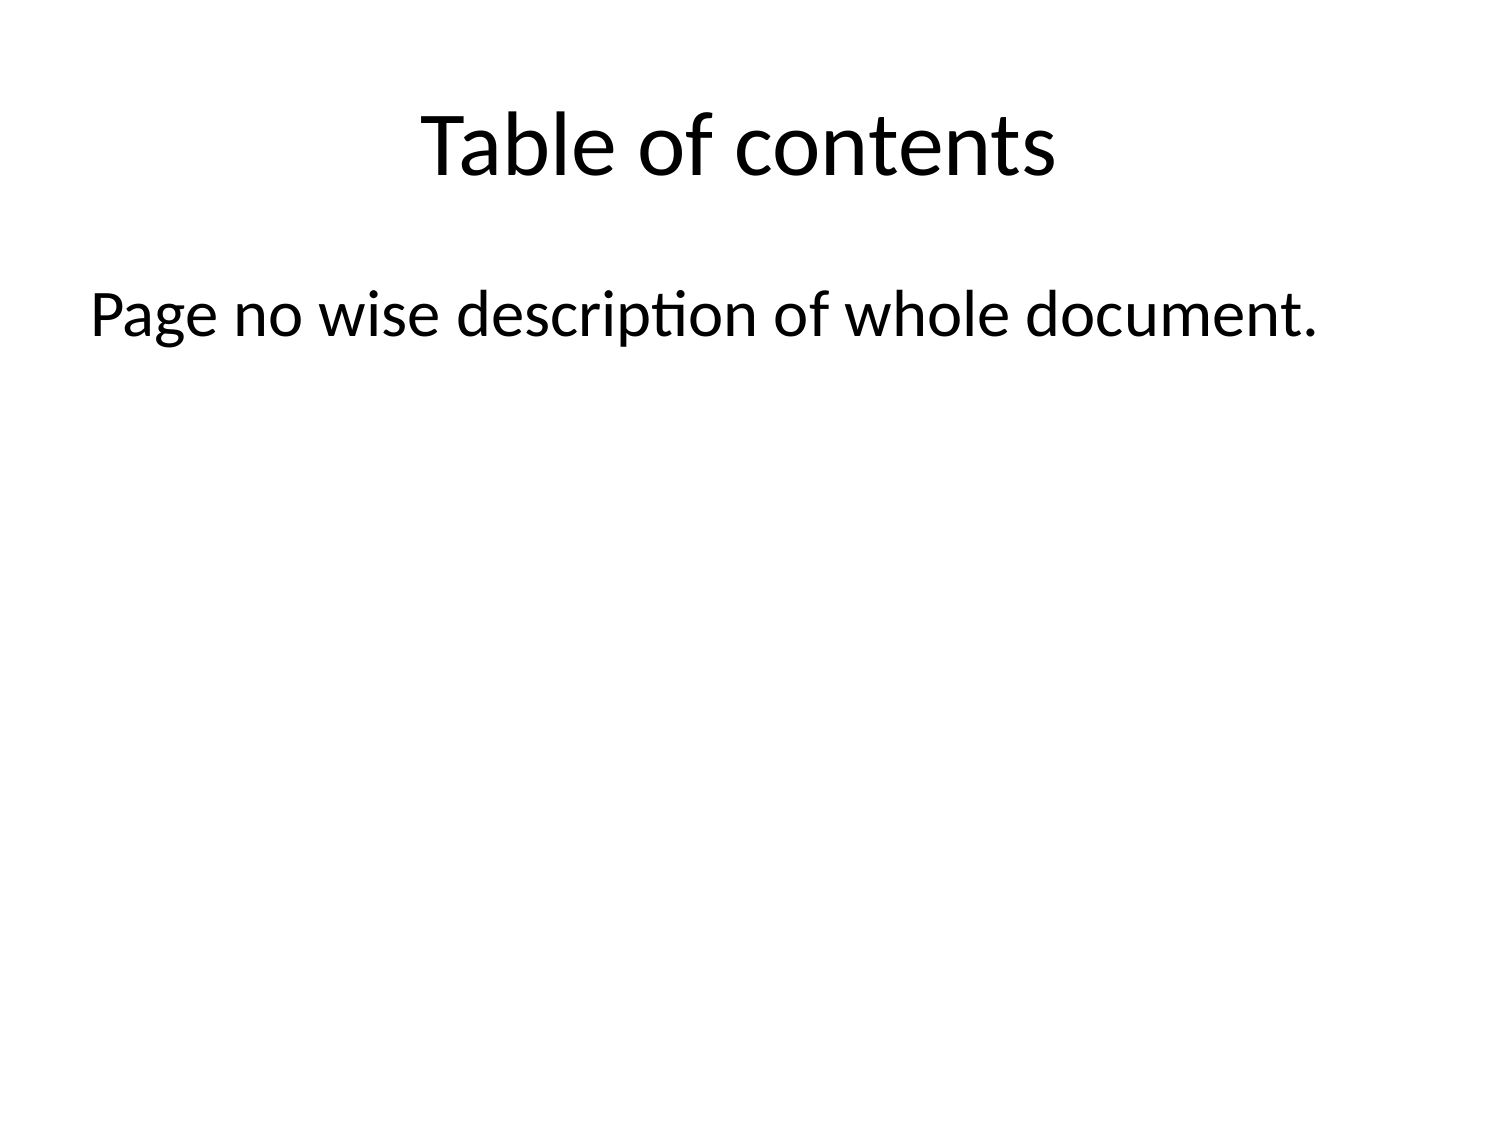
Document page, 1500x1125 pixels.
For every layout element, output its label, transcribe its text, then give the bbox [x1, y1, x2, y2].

list Page no wise description of whole document. [75, 262, 1425, 1005]
title Table of contents [75, 45, 1425, 233]
